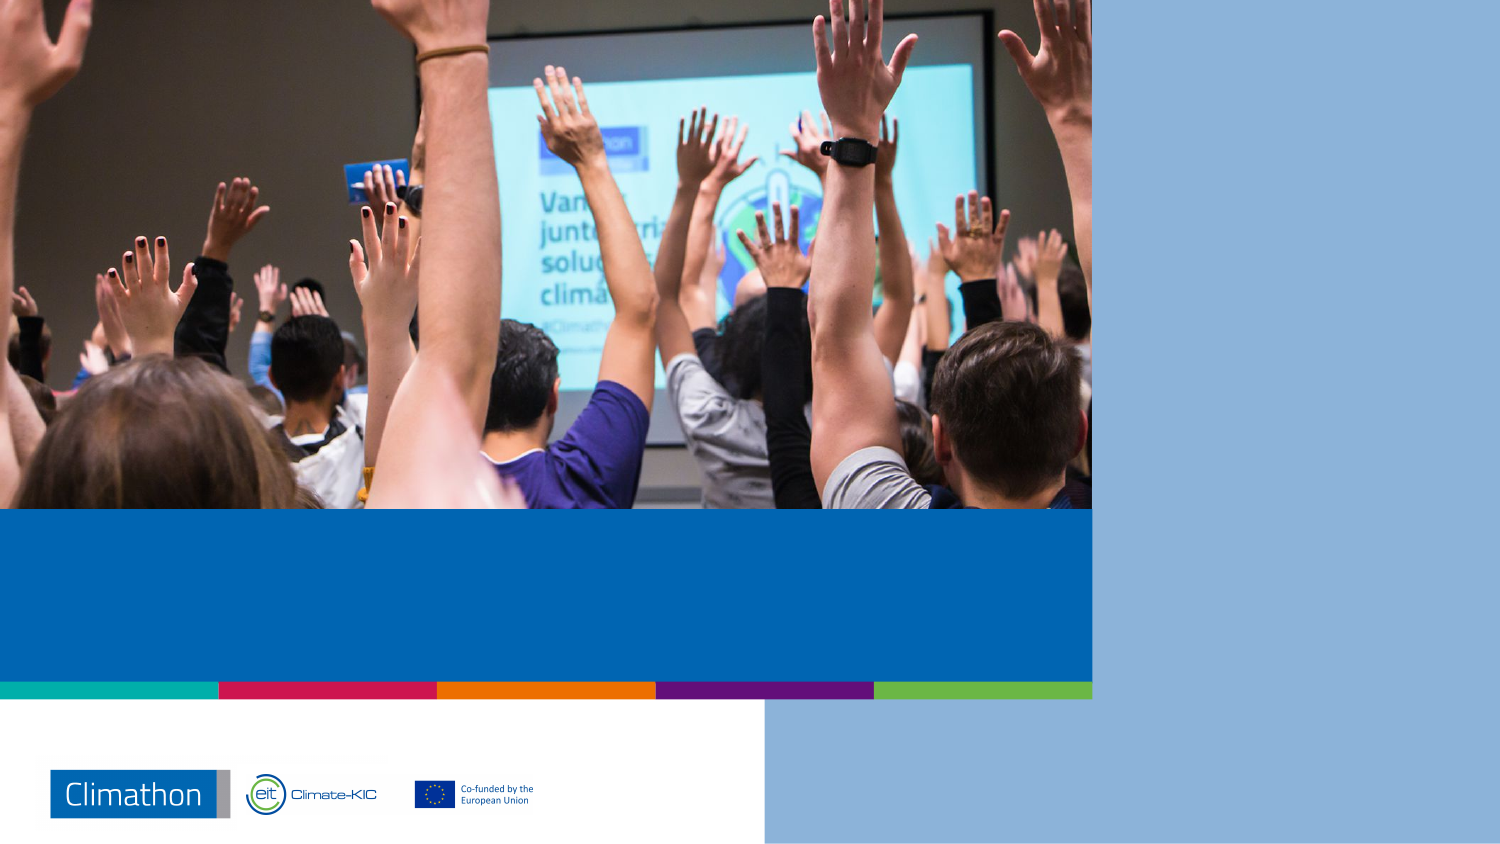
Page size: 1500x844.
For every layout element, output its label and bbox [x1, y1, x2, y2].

picture [0, 0, 1092, 510]
text_box [236, 763, 551, 832]
picture [35, 755, 388, 831]
